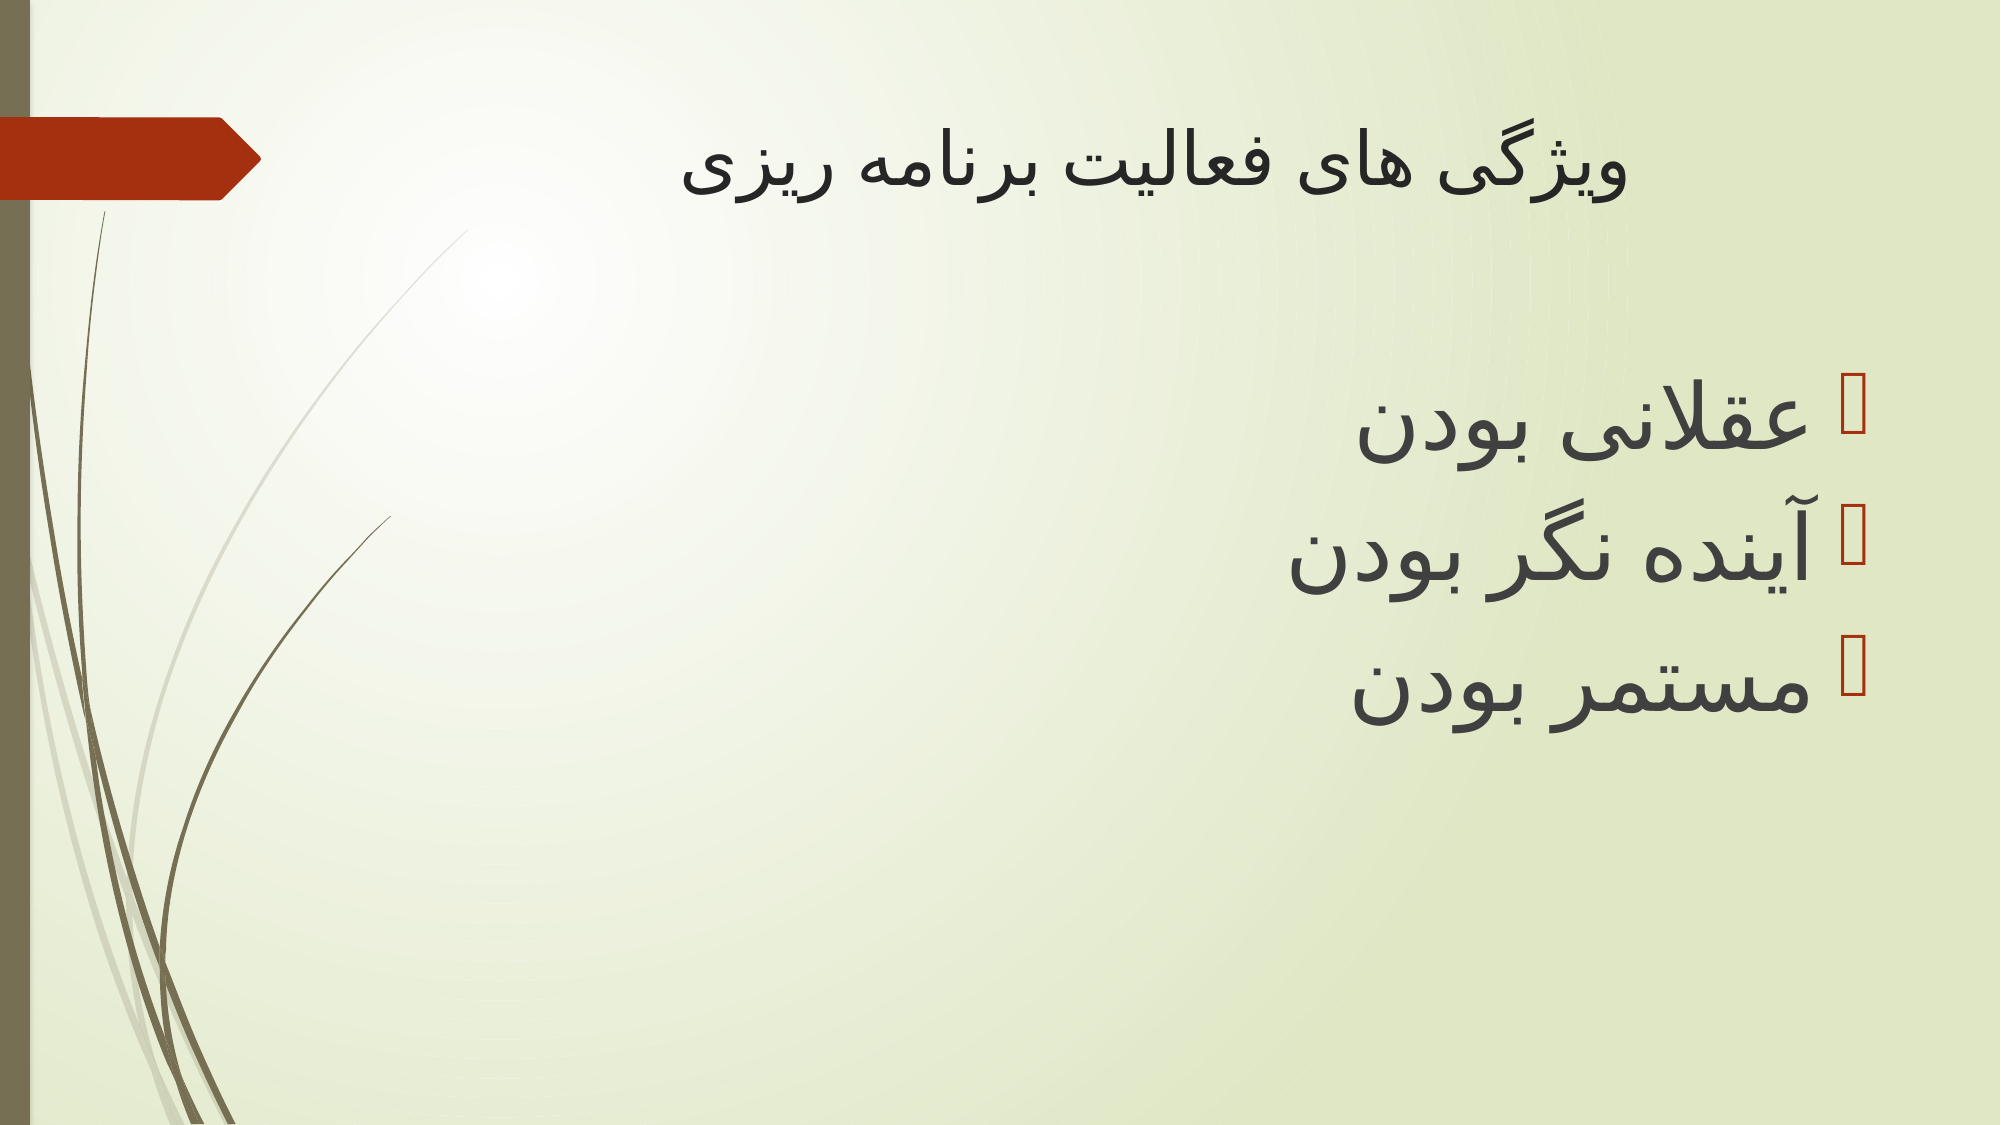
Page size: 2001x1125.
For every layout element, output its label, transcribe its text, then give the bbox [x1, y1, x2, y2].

list عقلانی بودن آینده نگر بودن مستمر بودن [424, 350, 1888, 970]
title ویژگی های فعالیت برنامه ریزی [425, 102, 1888, 313]
